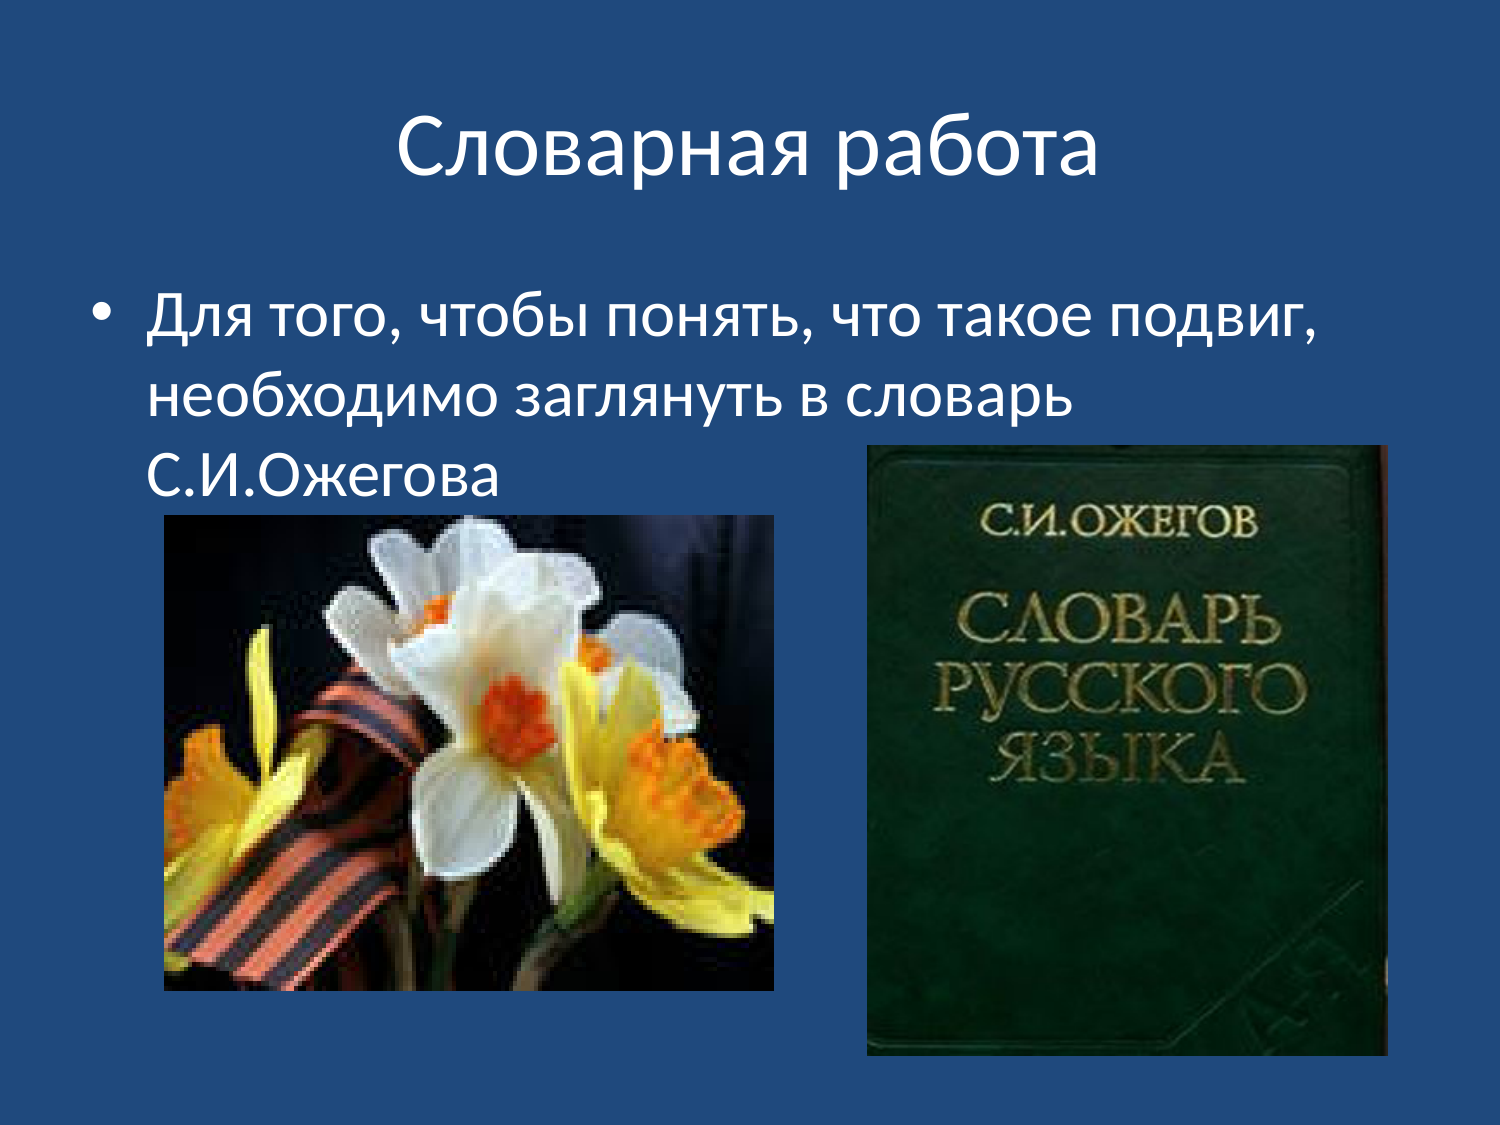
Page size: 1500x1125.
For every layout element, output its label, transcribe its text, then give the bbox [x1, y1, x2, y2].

picture [163, 515, 774, 991]
list Для того, чтобы понять, что такое подвиг, необходимо заглянуть в словарь С.И.Ожегова [75, 262, 1425, 1005]
picture [866, 445, 1389, 1057]
title Словарная работа [75, 45, 1425, 233]
text_box [105, 93, 1336, 199]
